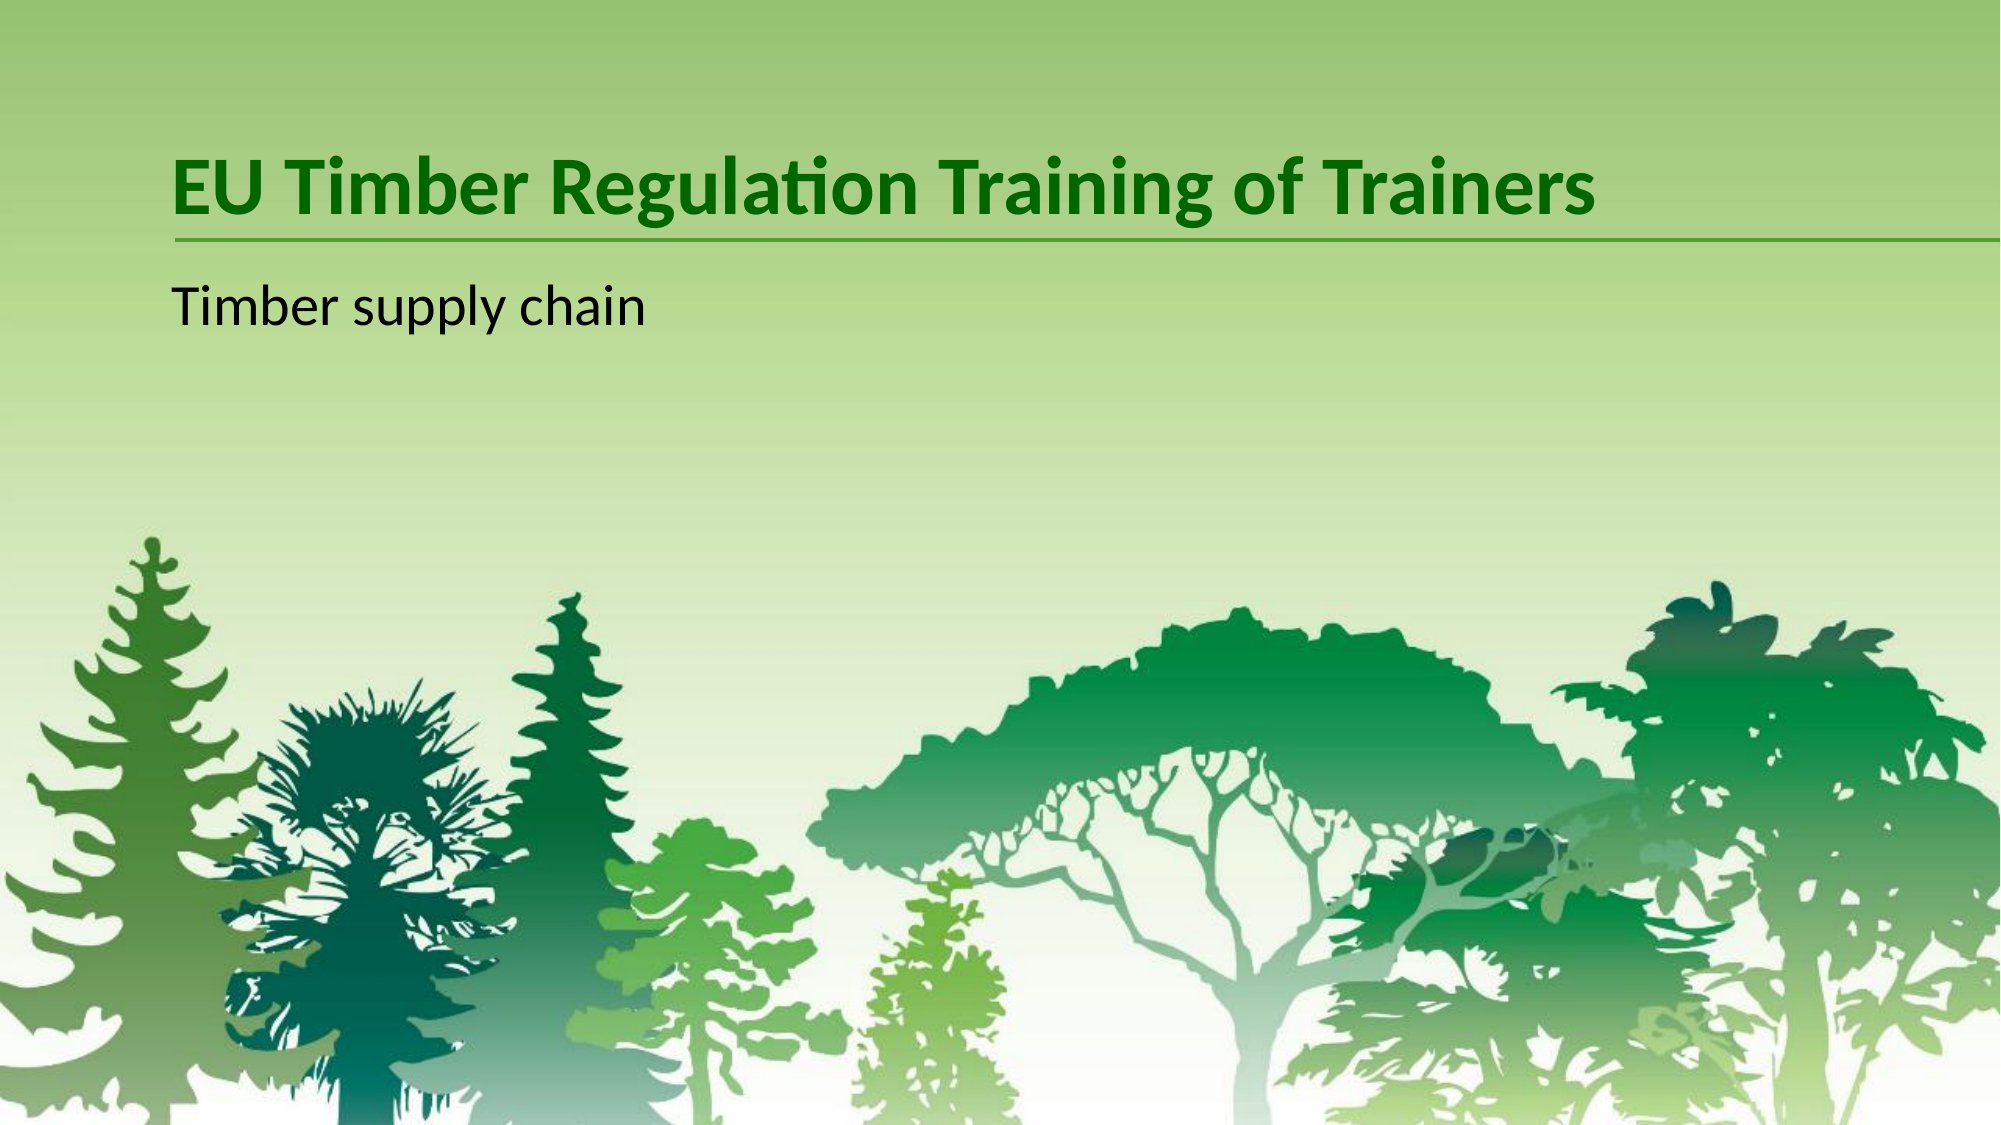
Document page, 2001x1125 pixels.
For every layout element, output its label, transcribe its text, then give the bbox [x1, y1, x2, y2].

title EU Timber Regulation Training of Trainers [156, 95, 2000, 241]
picture [0, 0, 2001, 1125]
slide_number 2 [1493, 1065, 1944, 1125]
subtitle Timber supply chain [156, 267, 1657, 540]
